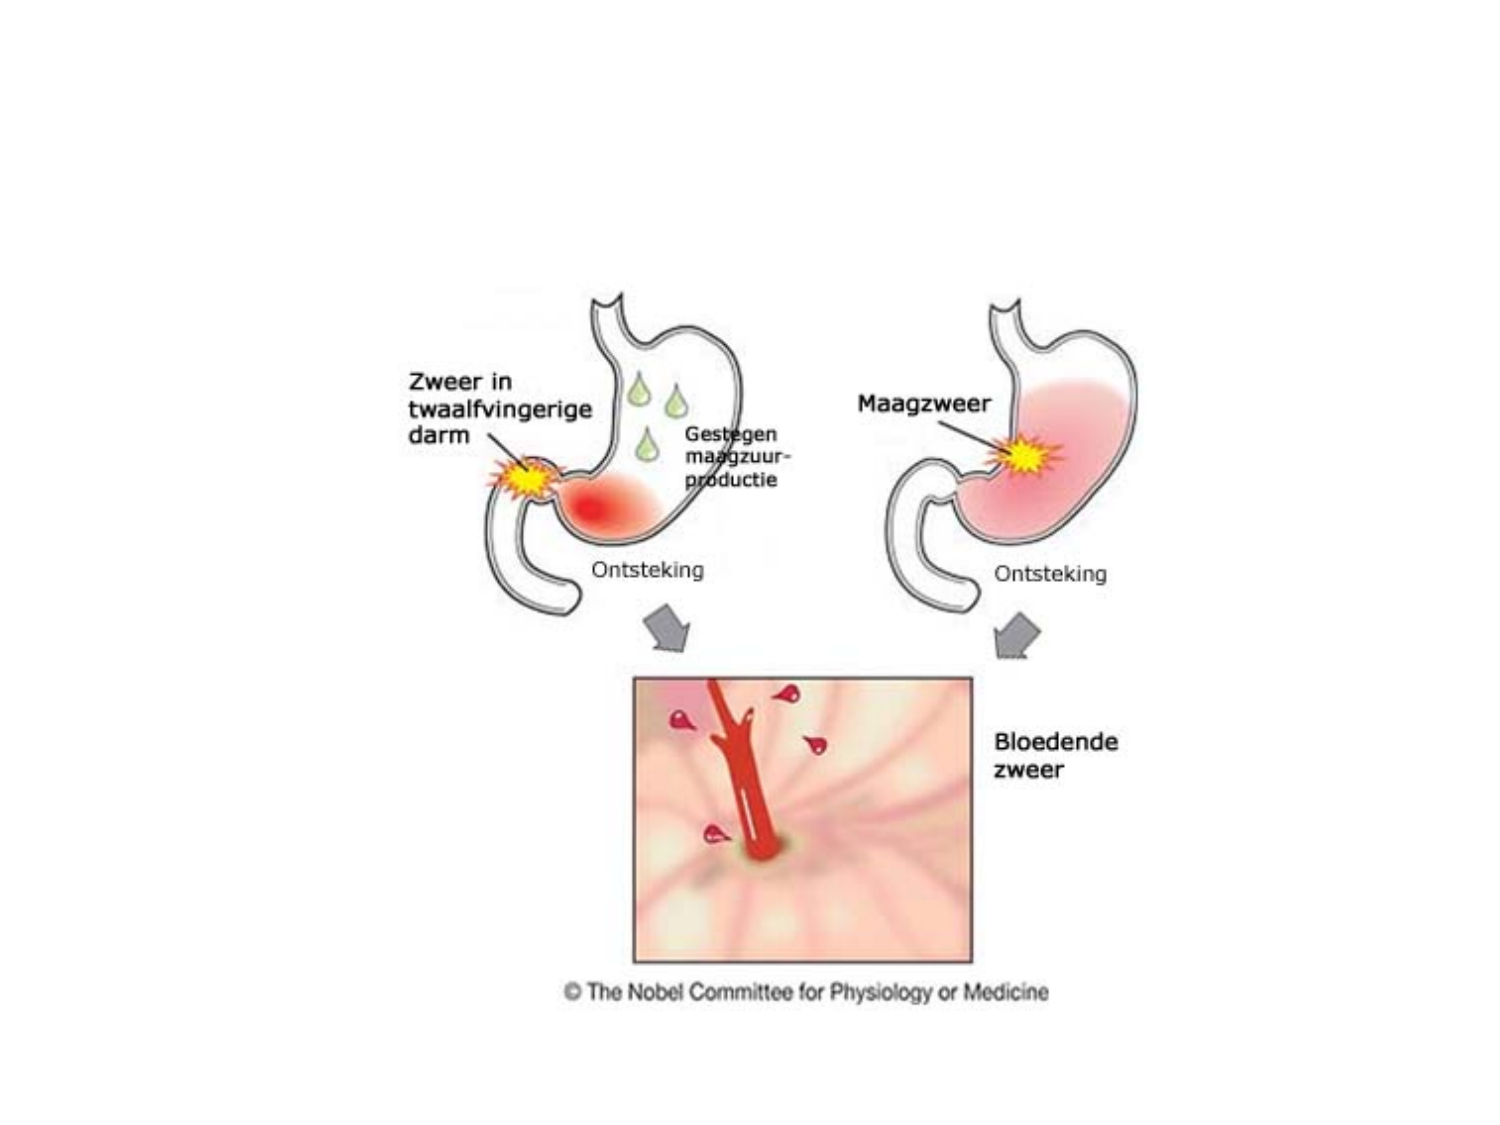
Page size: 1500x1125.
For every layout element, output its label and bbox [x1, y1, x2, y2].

picture [383, 266, 1176, 1030]
